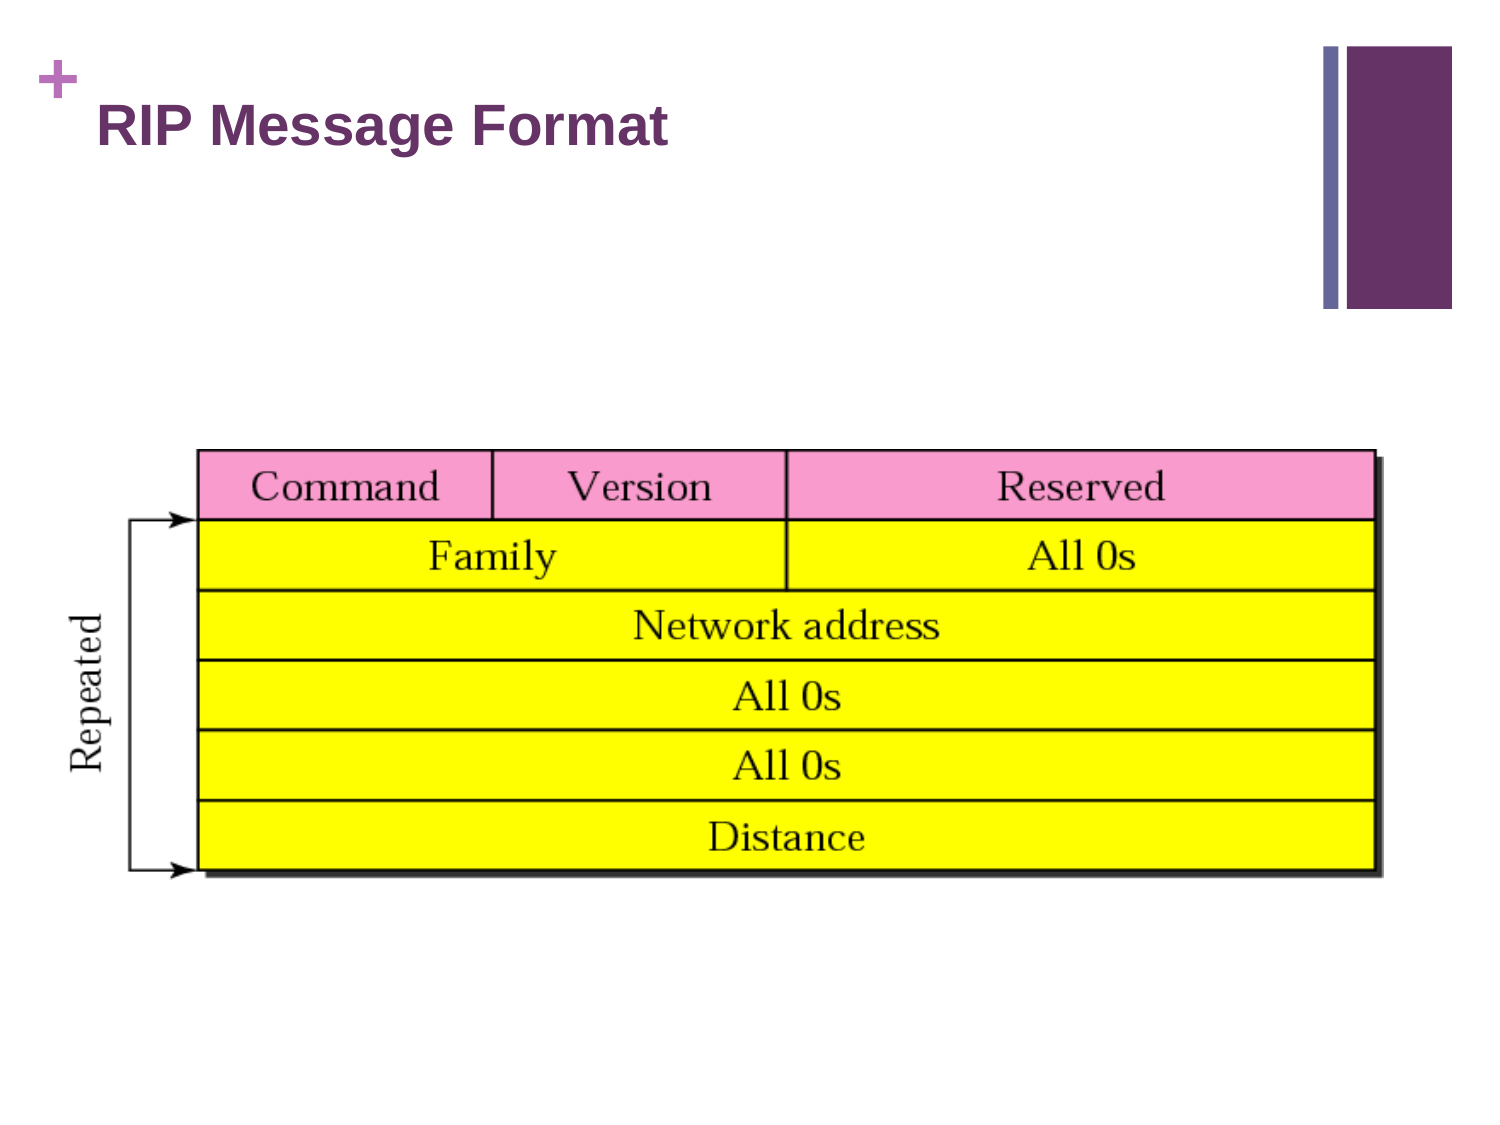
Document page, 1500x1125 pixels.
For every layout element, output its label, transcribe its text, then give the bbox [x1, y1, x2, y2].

picture [61, 449, 1385, 881]
title RIP Message Format [81, 79, 1322, 263]
